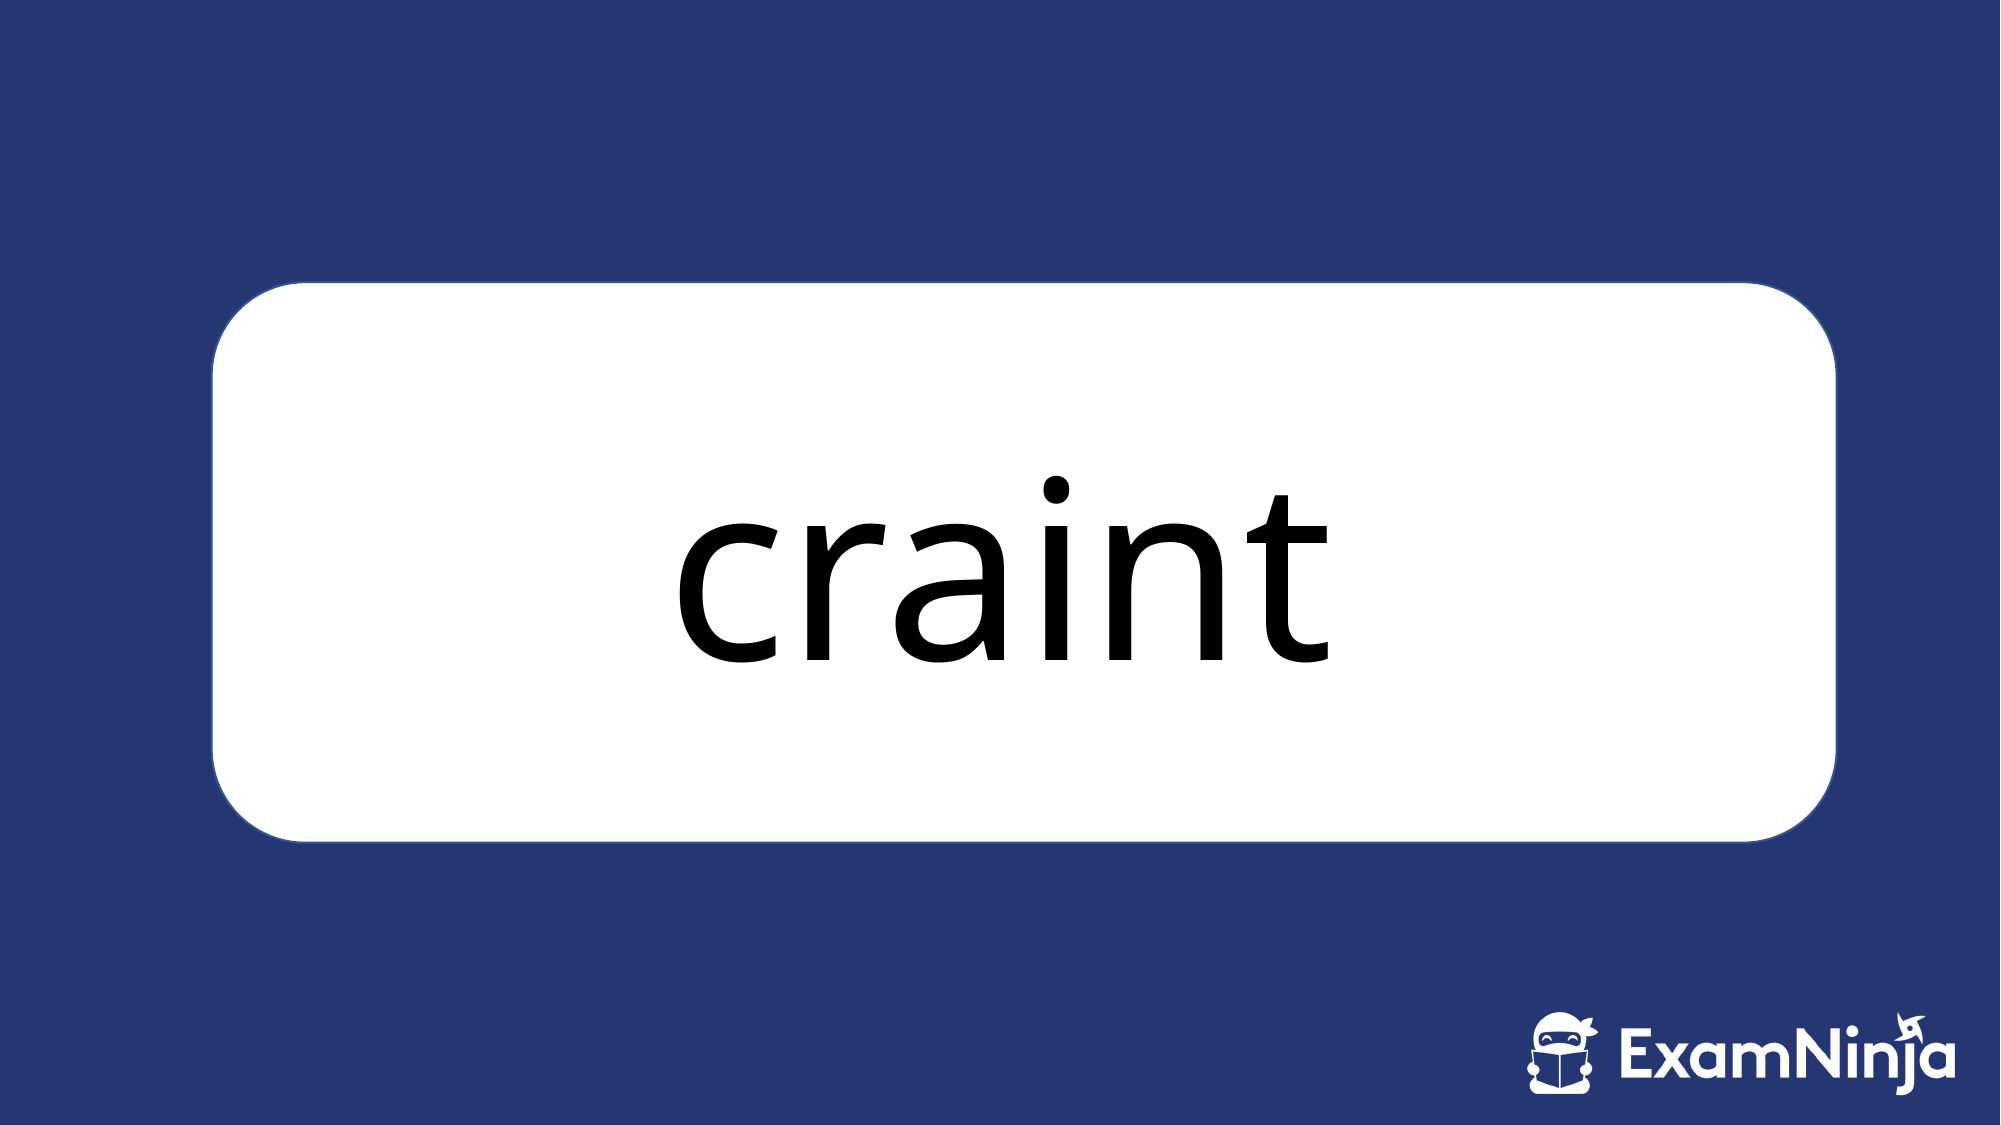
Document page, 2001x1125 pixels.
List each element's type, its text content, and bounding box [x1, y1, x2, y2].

picture [1501, 1003, 1979, 1102]
text_box [210, 281, 1838, 403]
text_box [210, 719, 1838, 844]
text_box craint [143, 403, 1857, 719]
